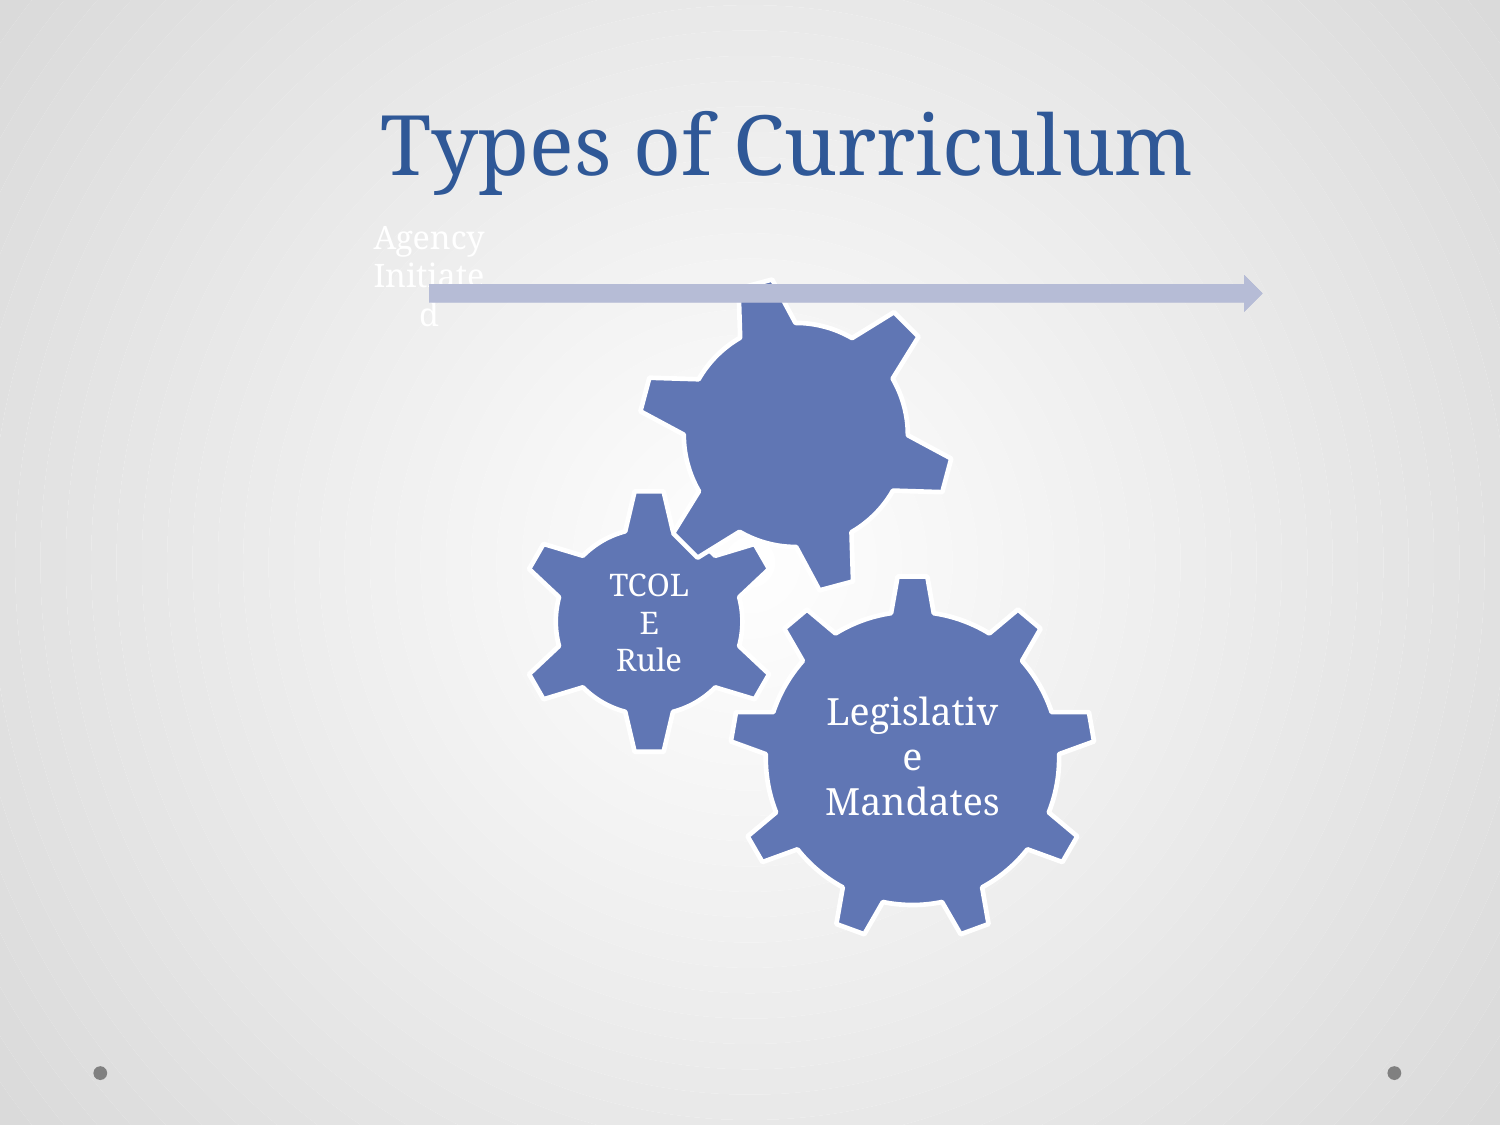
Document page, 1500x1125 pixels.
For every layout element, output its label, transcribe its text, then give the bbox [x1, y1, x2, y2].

title Types of Curriculum [162, 62, 1413, 200]
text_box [262, 274, 1263, 942]
